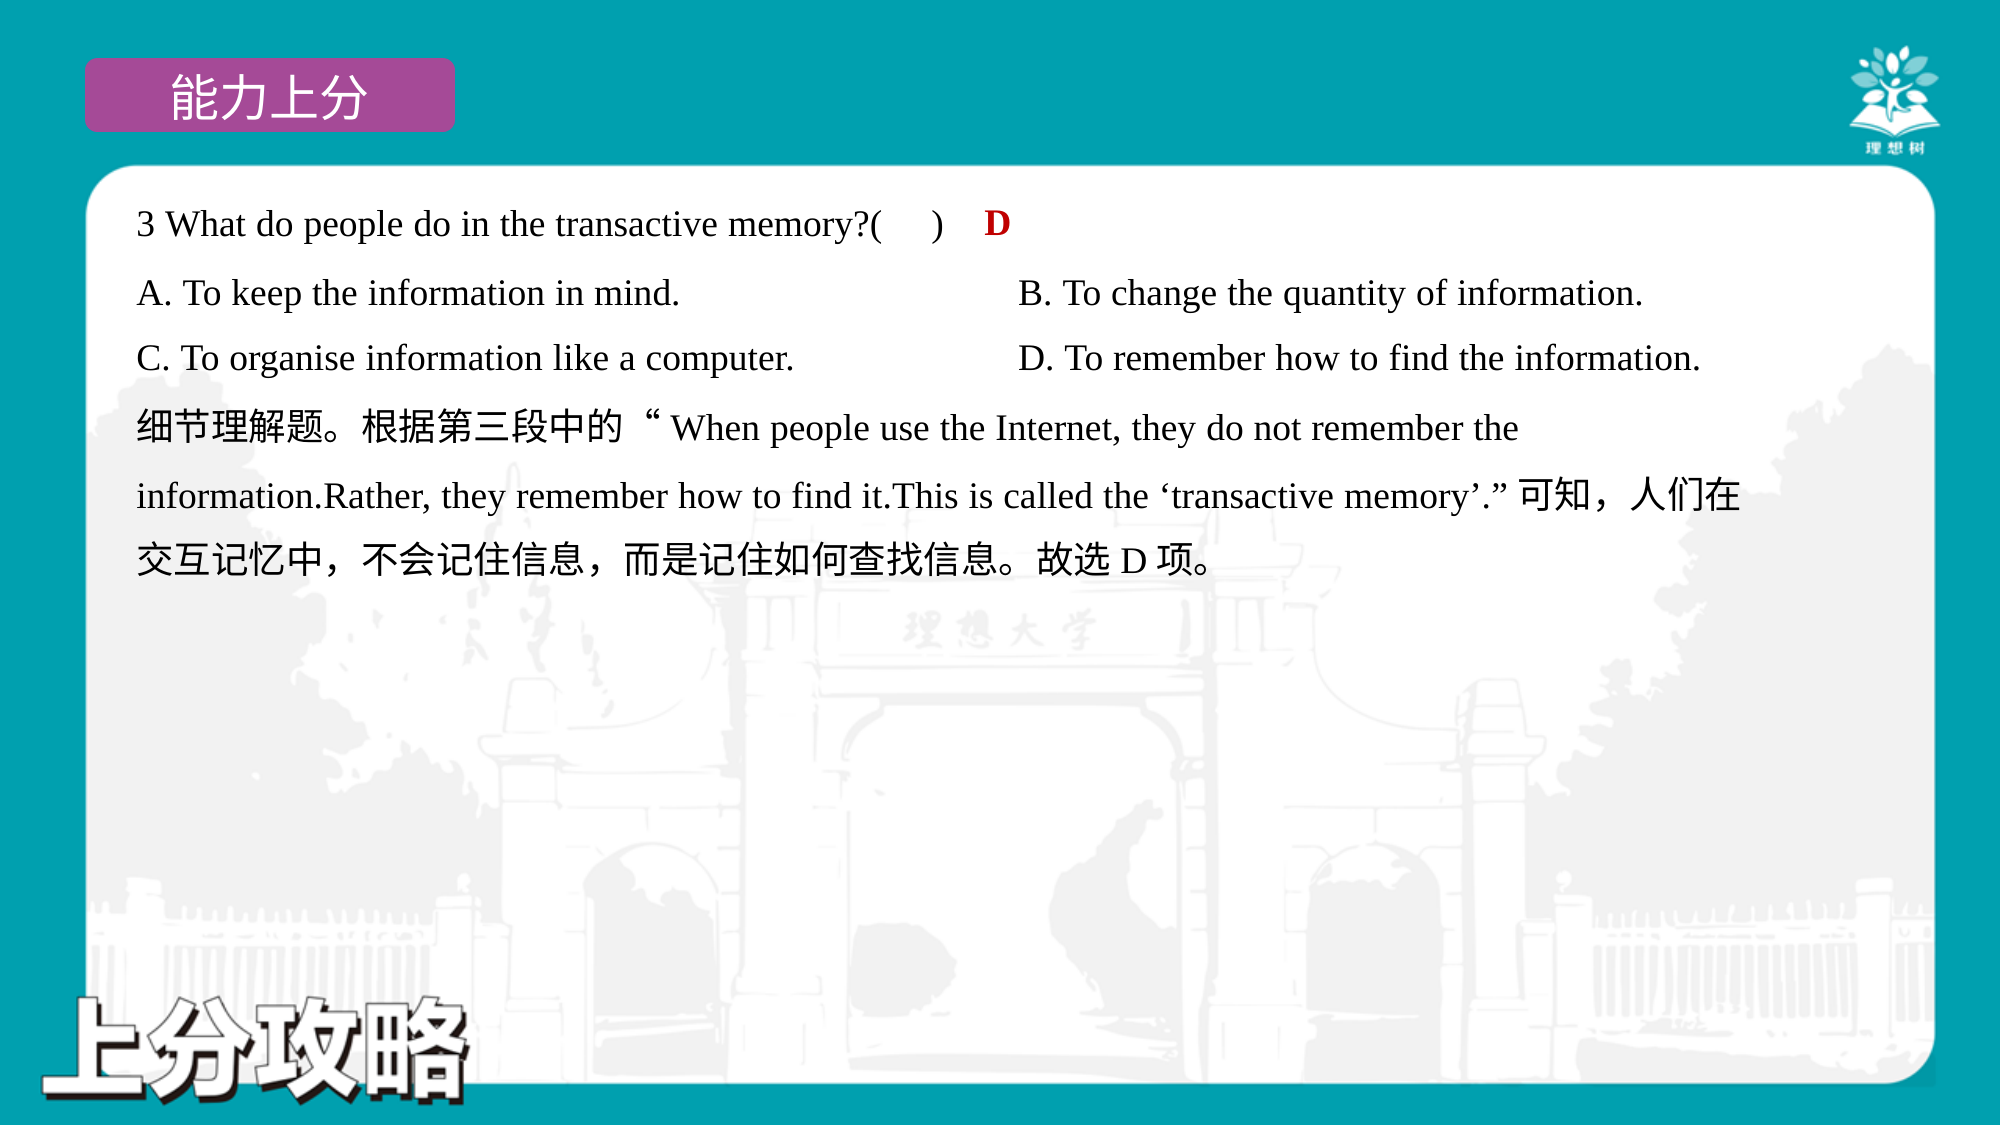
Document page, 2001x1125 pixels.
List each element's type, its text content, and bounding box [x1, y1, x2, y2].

text_box 3 What do people do in the transactive memory?( ) [136, 176, 1865, 237]
text_box A. To keep the information in mind. B. To change the quantity of information. C. To organise information like a computer. D. To remember how to find the information. [136, 244, 1865, 371]
picture [0, 0, 2000, 1125]
text_box D [970, 176, 1026, 236]
text_box 细节理解题。根据第三段中的“When people use the Internet, they do not remember the information.Rather, they remember how to find it.This is called the ‘transactive memory’.”可知，人们在 交互记忆中，不会记住信息，而是记住如何查找信息。故选D项。 [136, 379, 1865, 575]
